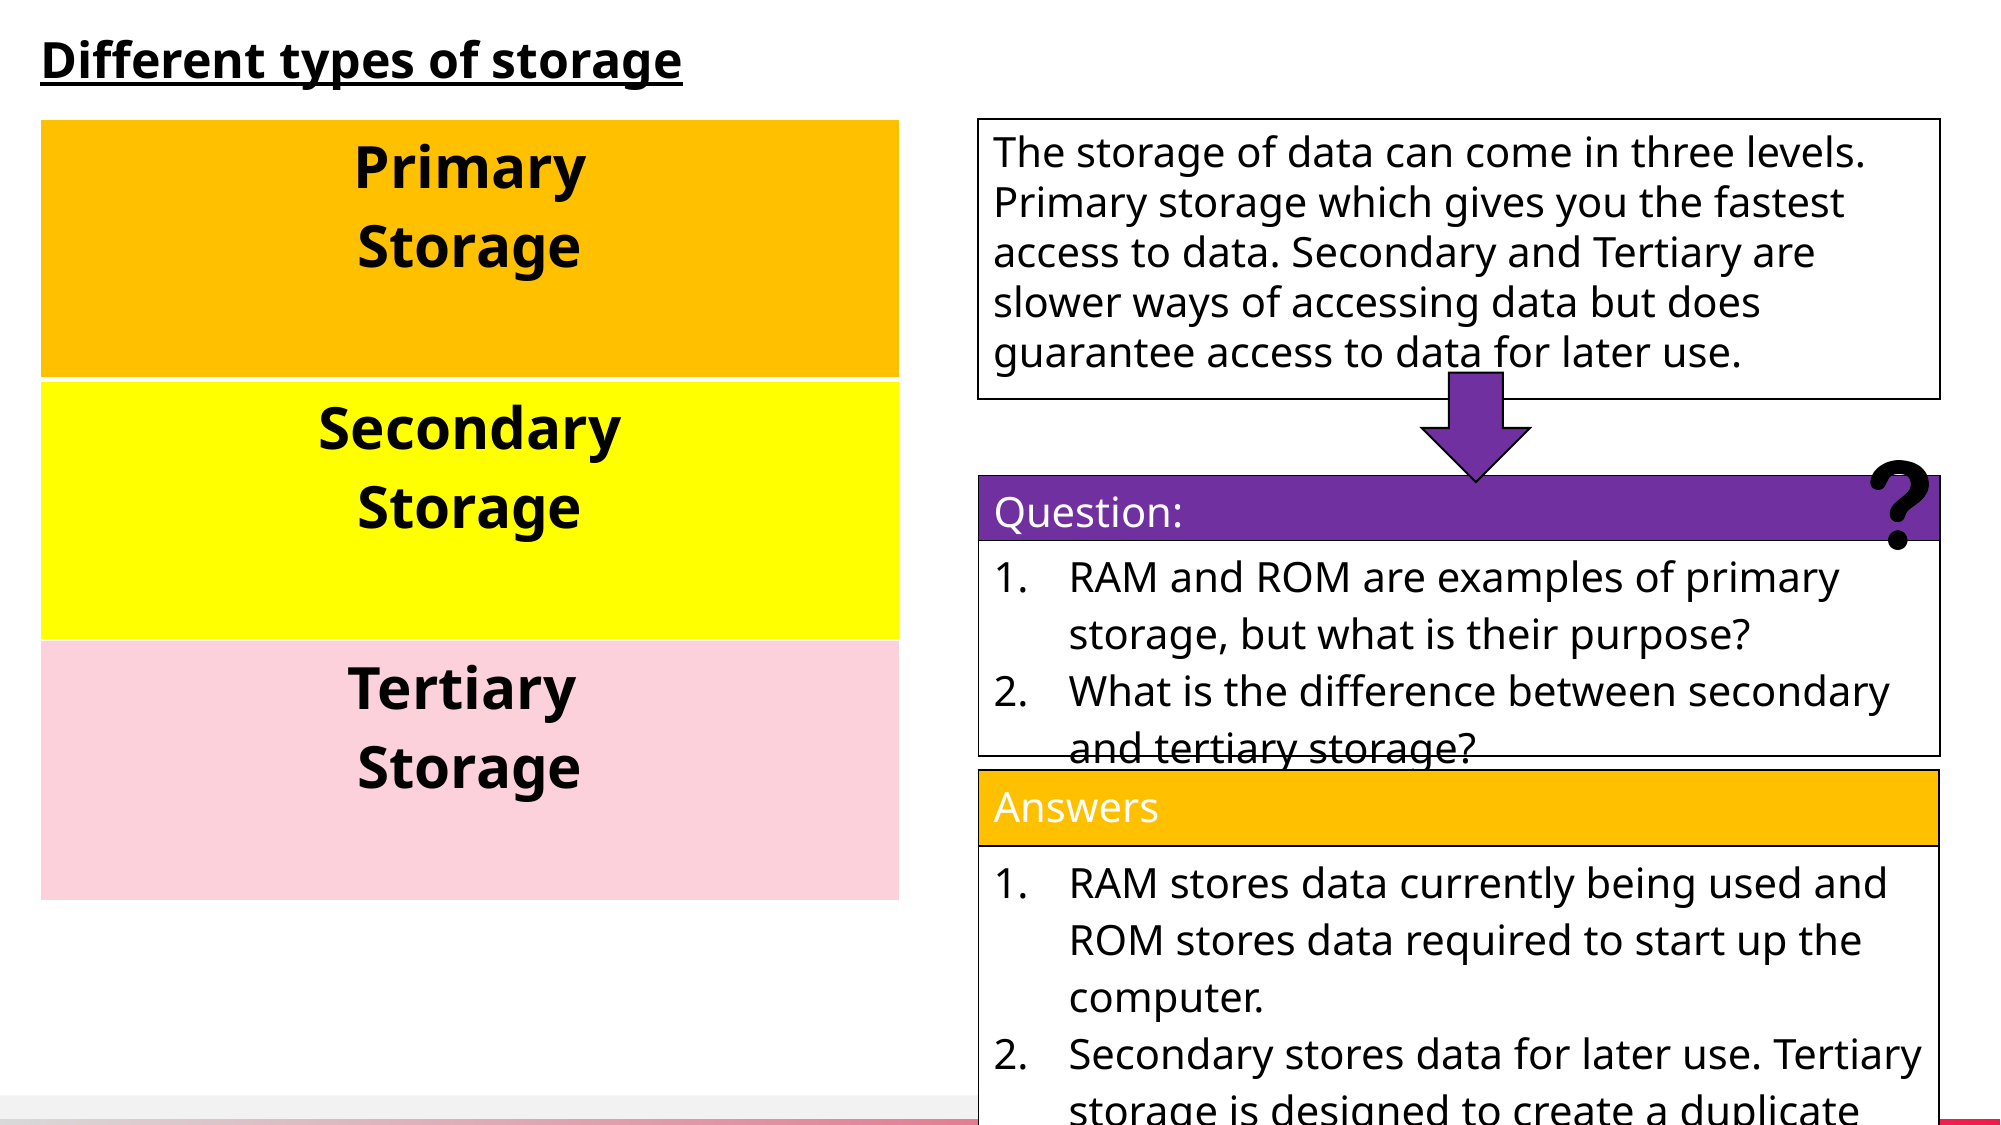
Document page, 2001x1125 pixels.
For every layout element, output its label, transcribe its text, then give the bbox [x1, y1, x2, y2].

table_header Primary Storage [41, 120, 899, 377]
table_header Question: [979, 476, 1855, 540]
text_box [1419, 371, 1533, 484]
table_cell Secondary Storage [41, 382, 899, 639]
text_box Different types of storage [25, 21, 1095, 96]
table_cell Tertiary Storage [41, 641, 899, 900]
picture [1855, 460, 1944, 550]
table_cell RAM and ROM are examples of primary storage, but what is their purpose? What is the difference between secondary and tertiary storage? [979, 541, 1939, 755]
text_box The storage of data can come in three levels. Primary storage which gives you the fastest access to data. Secondary and Tertiary are slower ways of accessing data but does guarantee access to data for later use. [977, 118, 1941, 400]
table_cell RAM stores data currently being used and ROM stores data required to start up the computer. Secondary stores data for later use. Tertiary storage is designed to create a duplicate copy of data stored at secondary level (e.g. backup) [979, 847, 1938, 1125]
table_header Answers [979, 771, 1938, 845]
